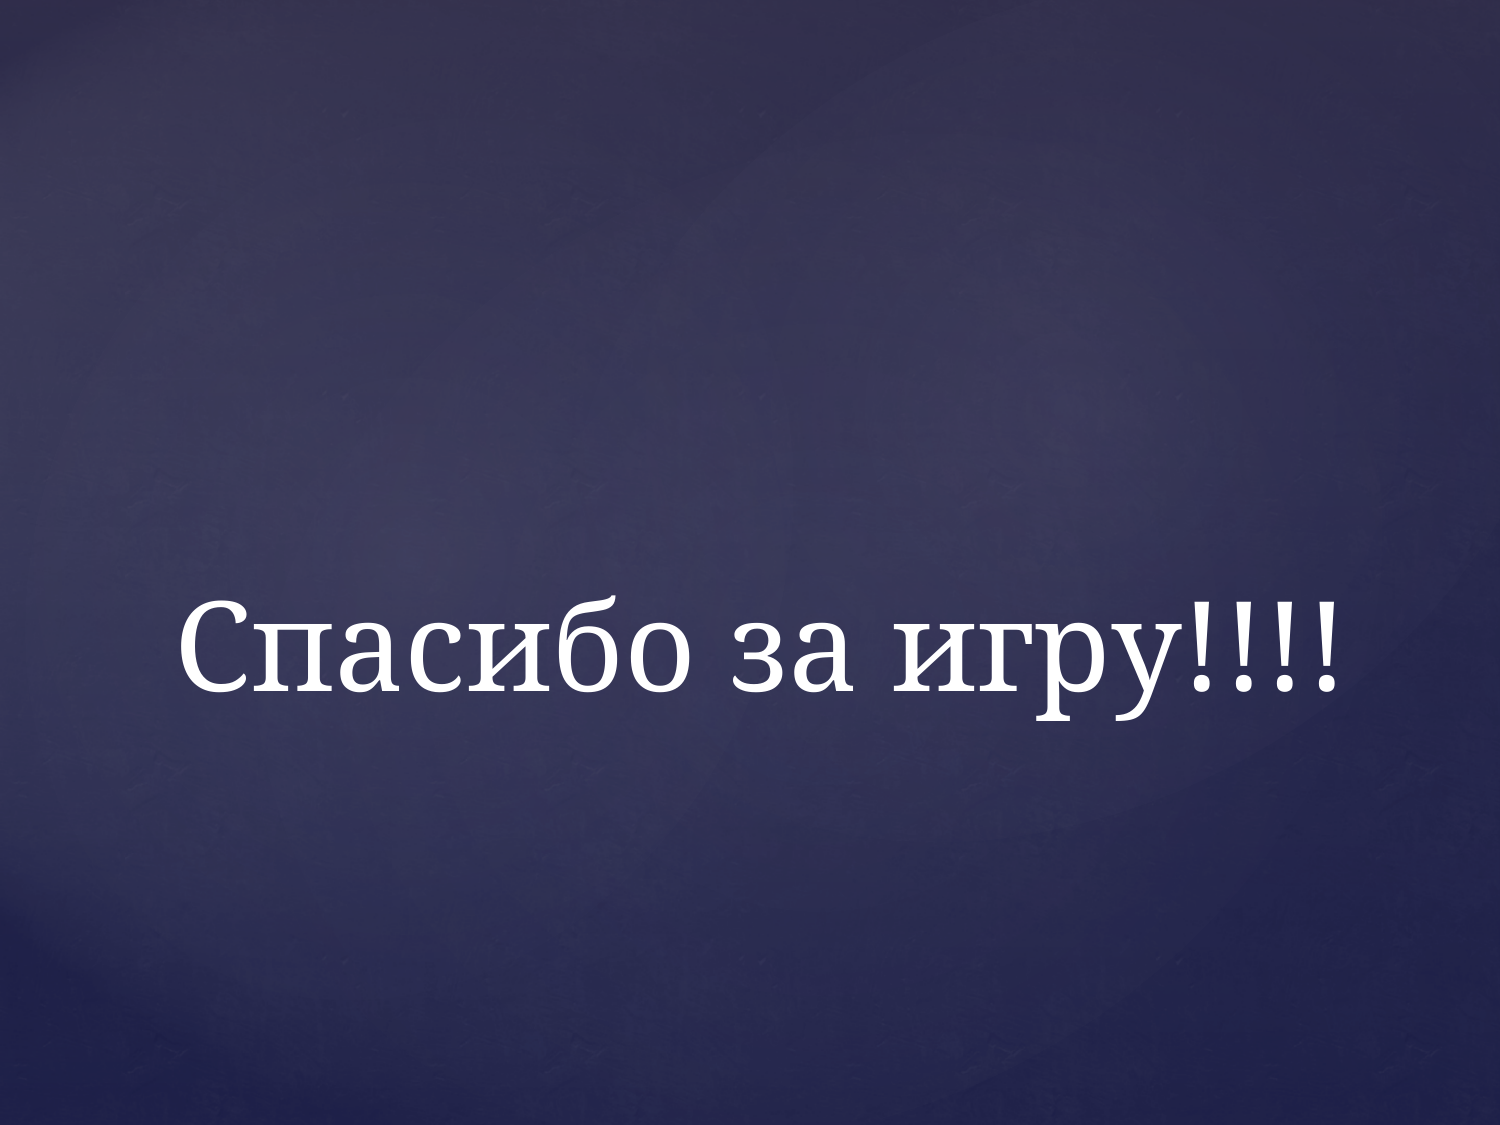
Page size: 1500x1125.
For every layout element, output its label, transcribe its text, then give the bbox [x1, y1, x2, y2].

title Спасибо за игру!!!! [159, 574, 1397, 725]
